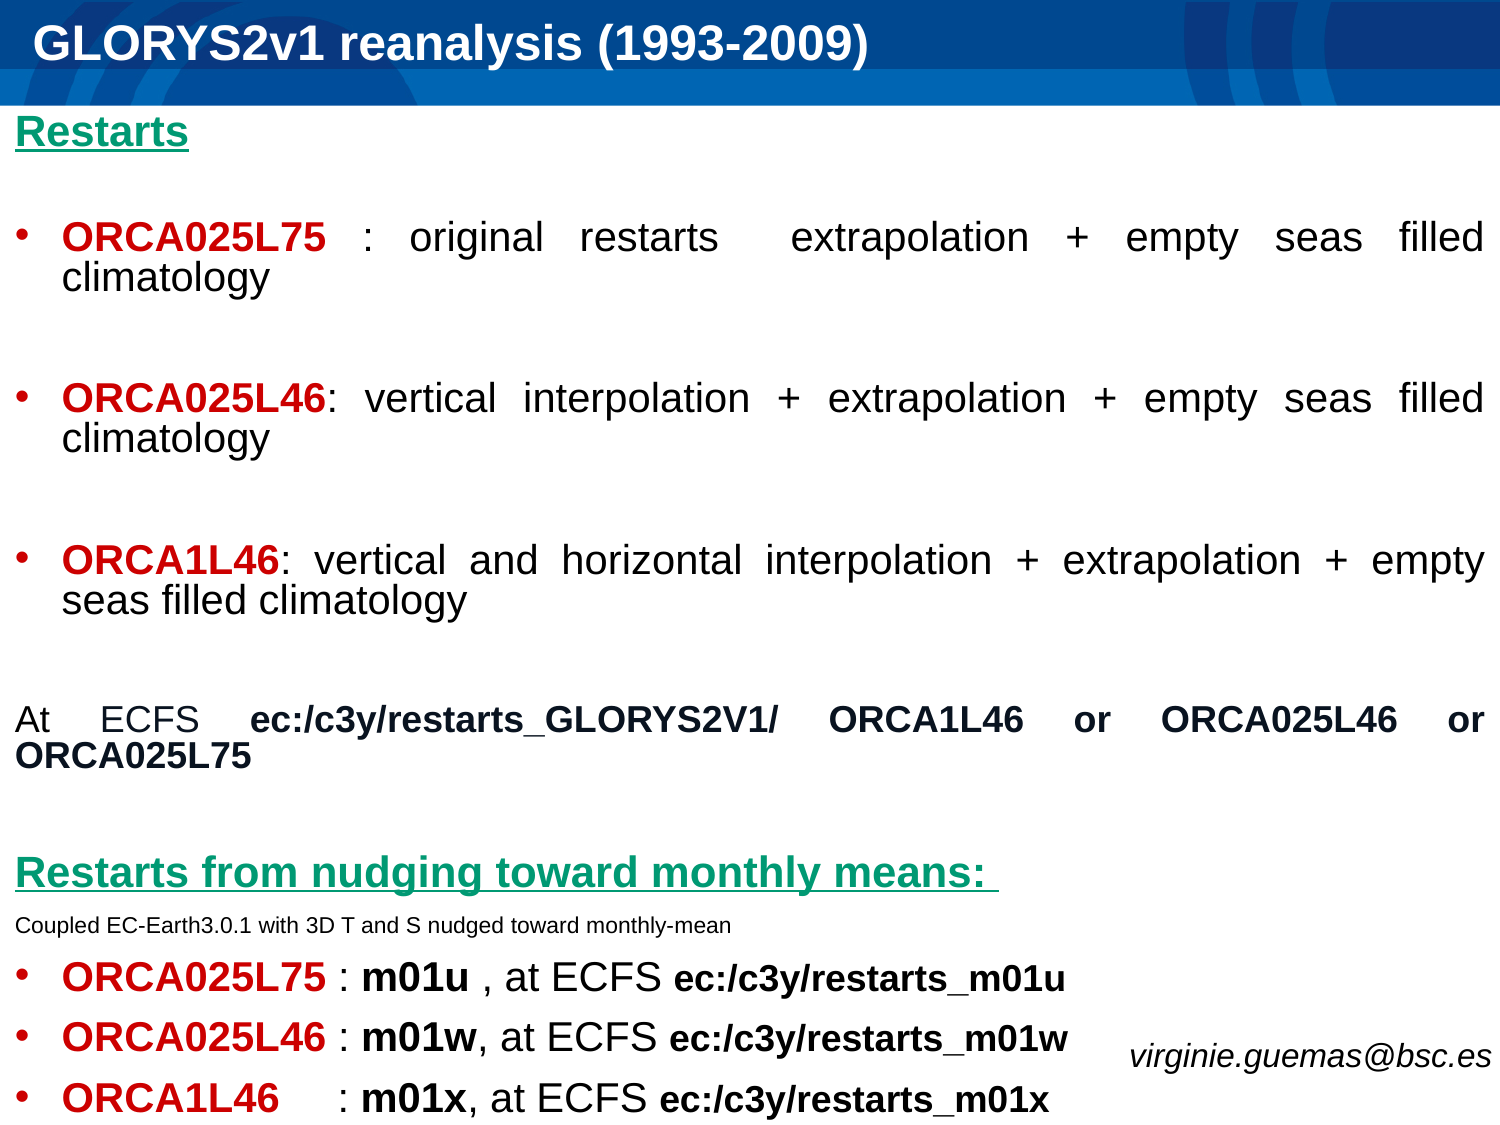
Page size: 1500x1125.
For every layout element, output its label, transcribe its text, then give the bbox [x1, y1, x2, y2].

text_box Restarts ORCA025L75 : original restarts extrapolation + empty seas filled climatology ORCA025L46: vertical interpolation + extrapolation + empty seas filled climatology ORCA1L46: vertical and horizontal interpolation + extrapolation + empty seas filled climatology At ECFS ec:/c3y/restarts_GLORYS2V1/ ORCA1L46 or ORCA025L46 or ORCA025L75 Restarts from nudging toward monthly means: Coupled EC-Earth3.0.1 with 3D T and S nudged toward monthly-mean ORCA025L75 : m01u , at ECFS ec:/c3y/restarts_m01u ORCA025L46 : m01w, at ECFS ec:/c3y/restarts_m01w ORCA1L46 : m01x, at ECFS ec:/c3y/restarts_m01x [0, 105, 1500, 1125]
picture [0, 0, 1500, 105]
title GLORYS2v1 reanalysis (1993-2009) [17, 7, 1483, 138]
text_box virginie.guemas@bsc.es [1057, 1024, 1500, 1082]
